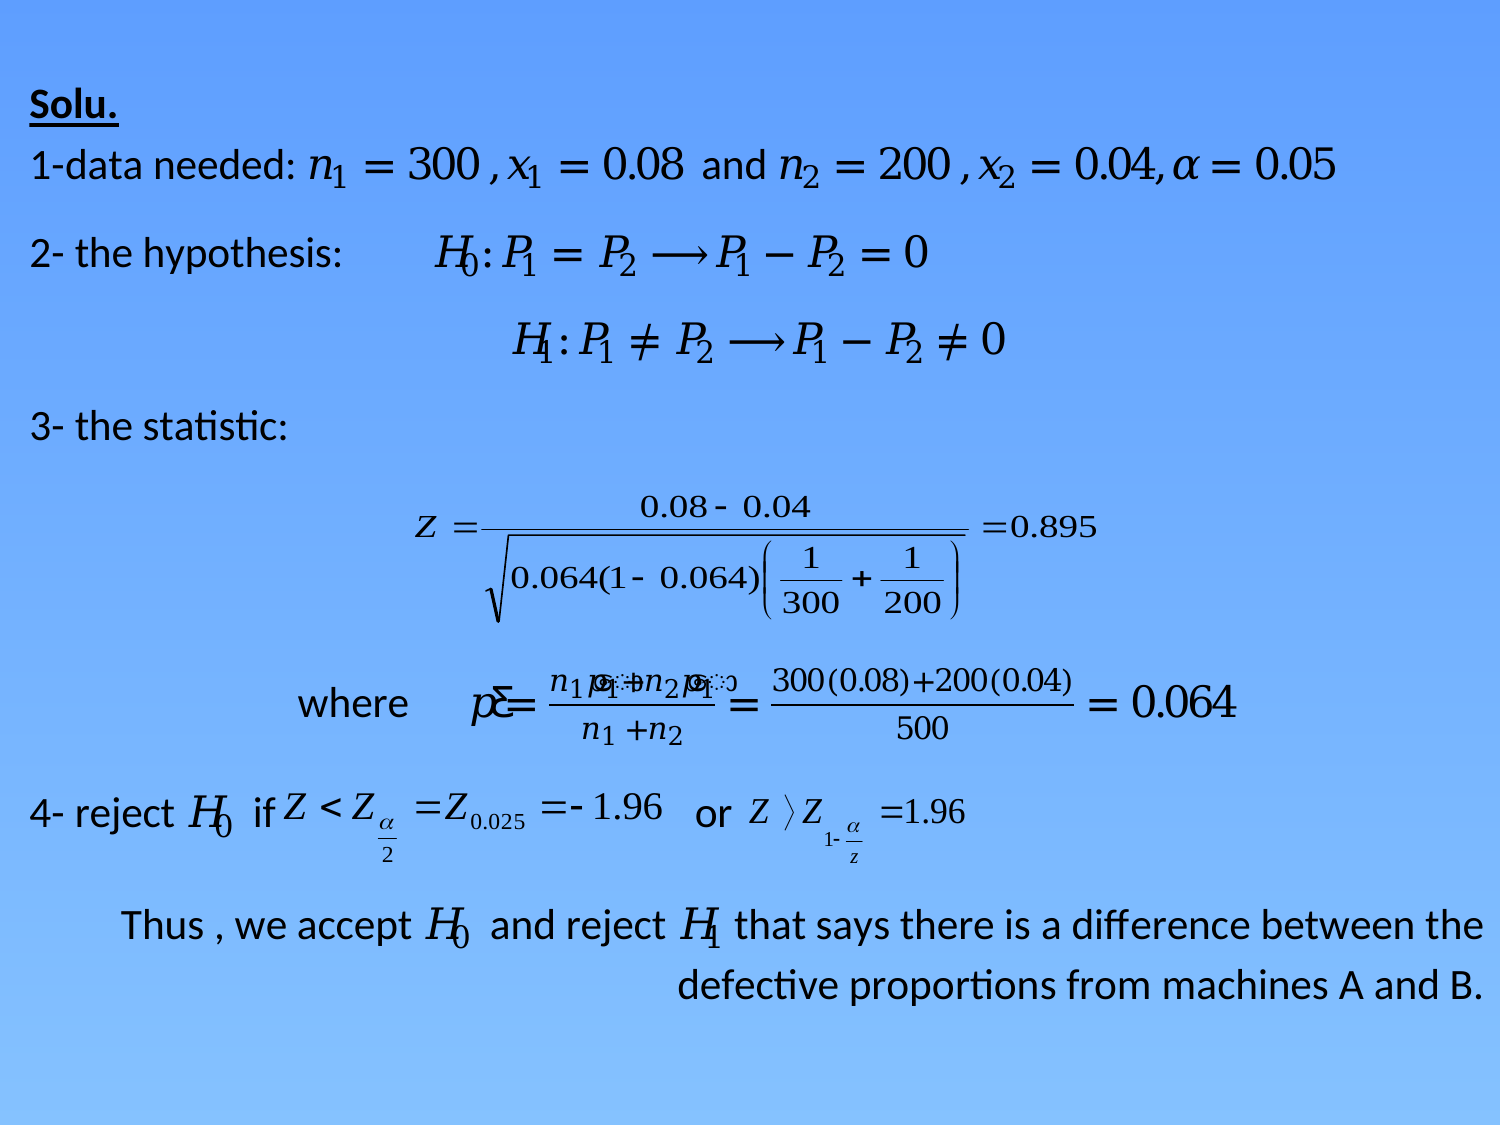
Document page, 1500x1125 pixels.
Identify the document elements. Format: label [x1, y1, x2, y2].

list [29, 77, 1484, 1047]
